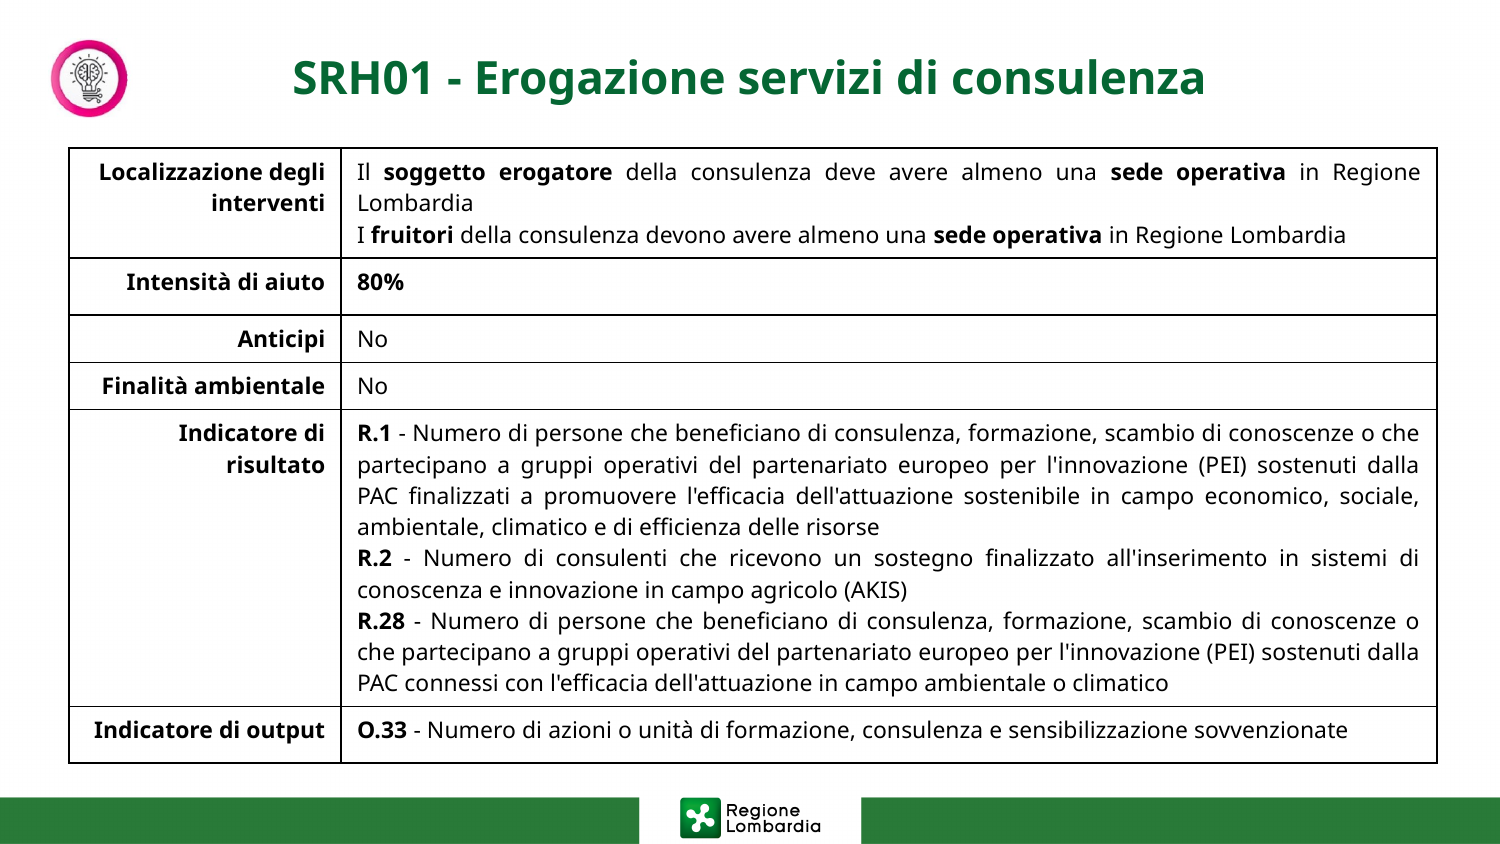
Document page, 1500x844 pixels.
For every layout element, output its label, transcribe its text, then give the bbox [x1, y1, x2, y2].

text_box SRH01 - Erogazione servizi di consulenza [112, 22, 1388, 131]
table_cell No [342, 363, 1436, 409]
table_cell R.1 - Numero di persone che beneficiano di consulenza, formazione, scambio di conoscenze o che partecipano a gruppi operativi del partenariato europeo per l'innovazione (PEI) sostenuti dalla PAC finalizzati a promuovere l'efficacia dell'attuazione sostenibile in campo economico, sociale, ambientale, climatico e di efficienza delle risorse R.2 - Numero di consulenti che ricevono un sostegno finalizzato all'inserimento in sistemi di conoscenza e innovazione in campo agricolo (AKIS) R.28 - Numero di persone che beneficiano di consulenza, formazione, scambio di conoscenze o che partecipano a gruppi operativi del partenariato europeo per l'innovazione (PEI) sostenuti dalla PAC connessi con l'efficacia dell'attuazione in campo ambientale o climatico [342, 410, 1436, 706]
table_cell Indicatore di output [70, 707, 340, 762]
table_cell No [342, 316, 1436, 362]
table_cell Finalità ambientale [70, 363, 340, 409]
table_cell Indicatore di risultato [70, 410, 340, 706]
picture [0, 0, 1500, 844]
table_cell Anticipi [70, 316, 340, 362]
table_header Localizzazione degli interventi [70, 149, 340, 257]
table_cell O.33 - Numero di azioni o unità di formazione, consulenza e sensibilizzazione sovvenzionate [342, 707, 1436, 762]
table_cell 80% [342, 259, 1436, 314]
table_header Il soggetto erogatore della consulenza deve avere almeno una sede operativa in Regione Lombardia I fruitori della consulenza devono avere almeno una sede operativa in Regione Lombardia [342, 149, 1436, 257]
table_cell Intensità di aiuto [70, 259, 340, 314]
